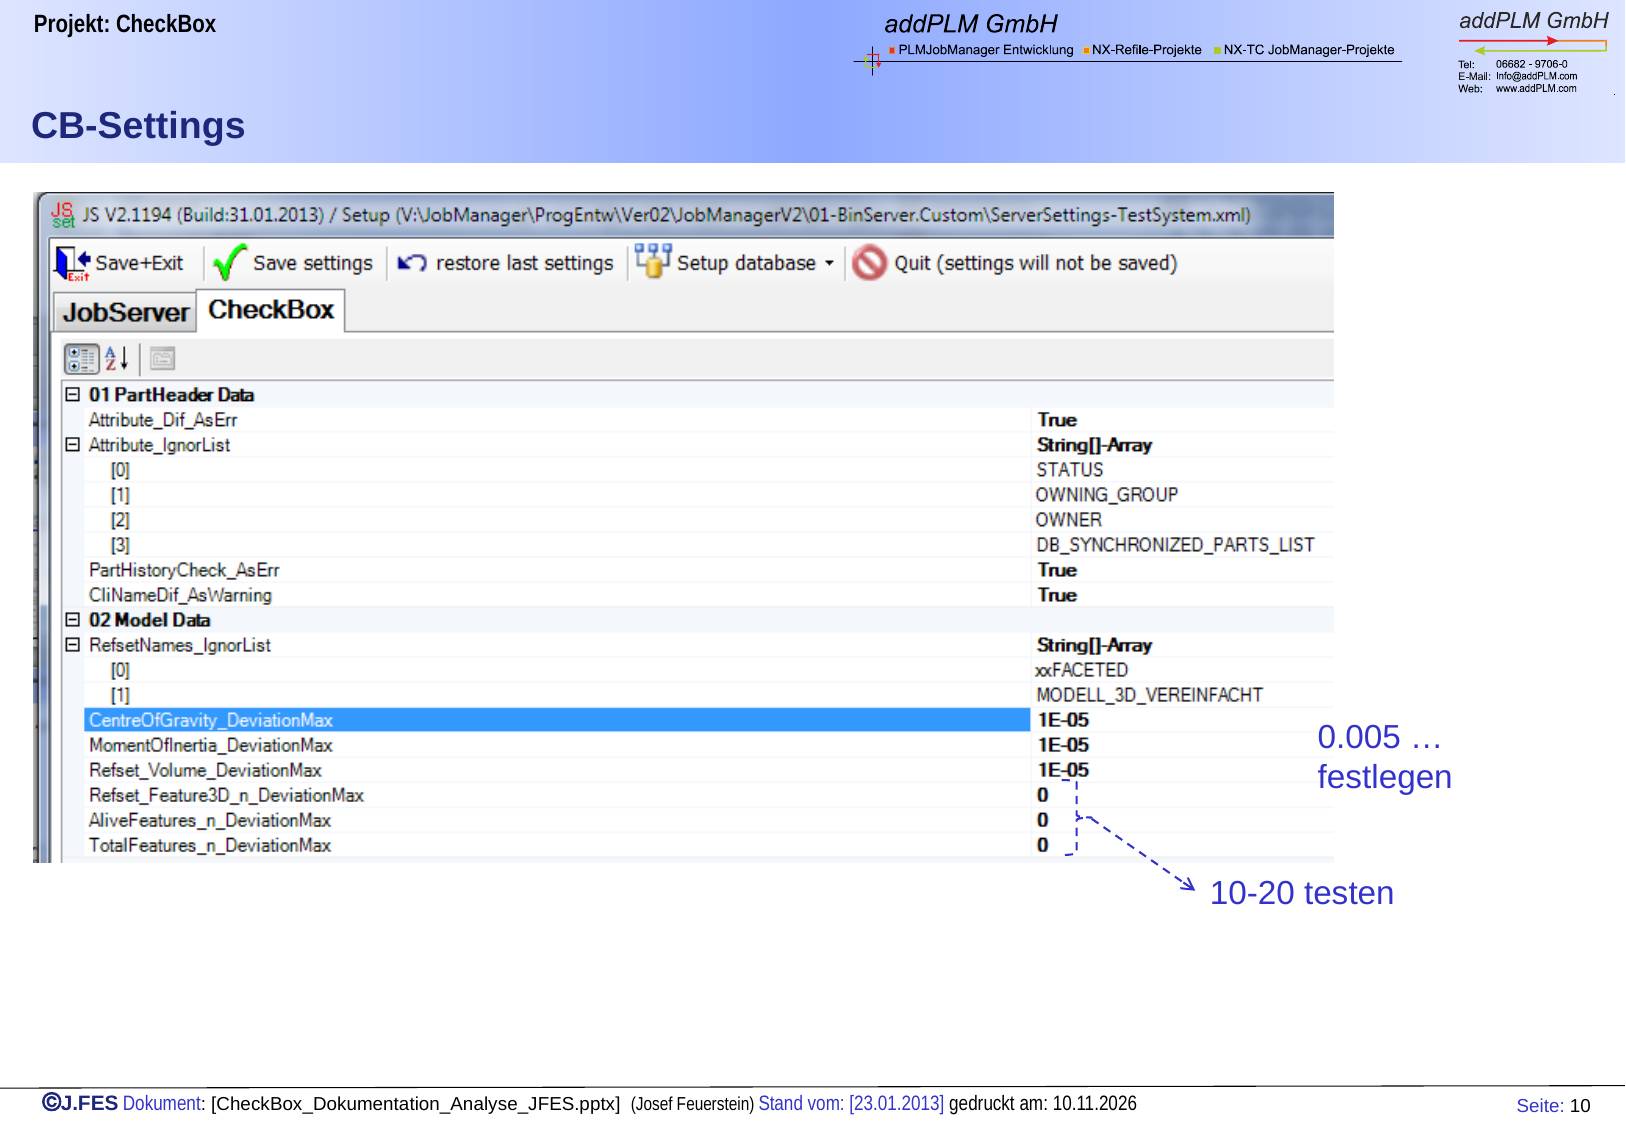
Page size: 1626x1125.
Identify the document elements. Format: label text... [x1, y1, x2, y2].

text_box 0.005 … festlegen [1339, 708, 1483, 803]
picture [33, 191, 1334, 863]
title CB-Settings [30, 73, 1600, 138]
text_box 10-20 testen [1195, 863, 1411, 919]
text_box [1091, 818, 1196, 892]
